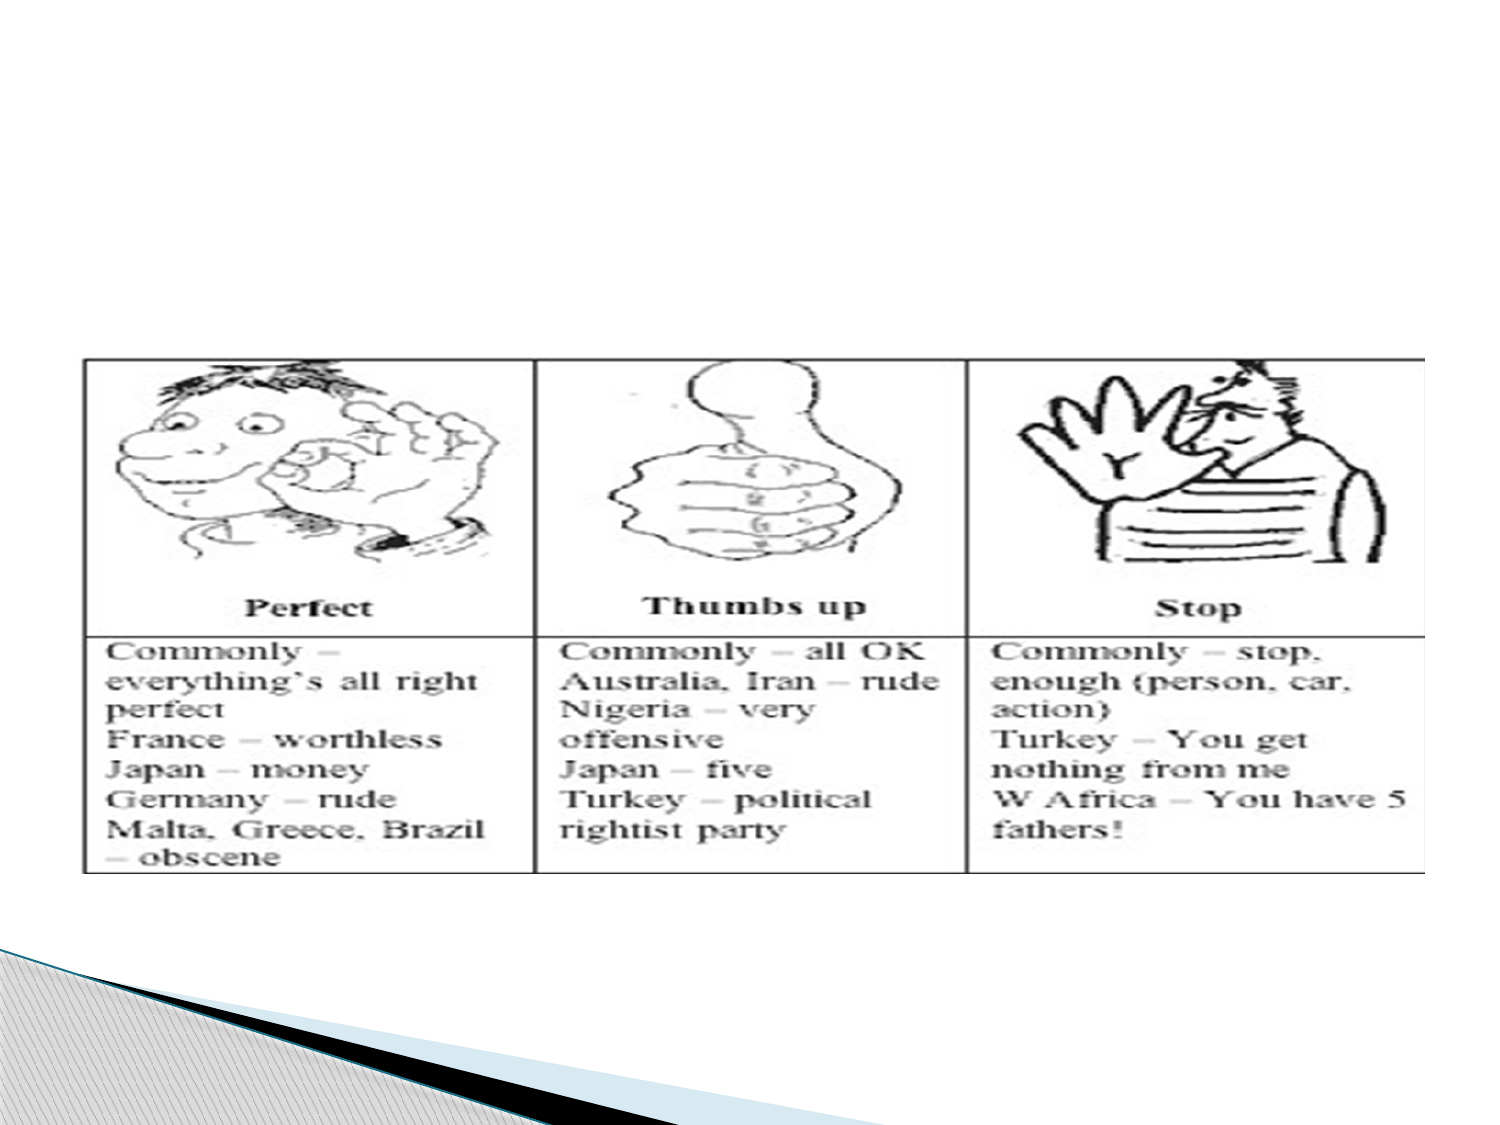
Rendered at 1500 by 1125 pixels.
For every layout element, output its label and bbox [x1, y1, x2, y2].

list [74, 354, 1426, 875]
